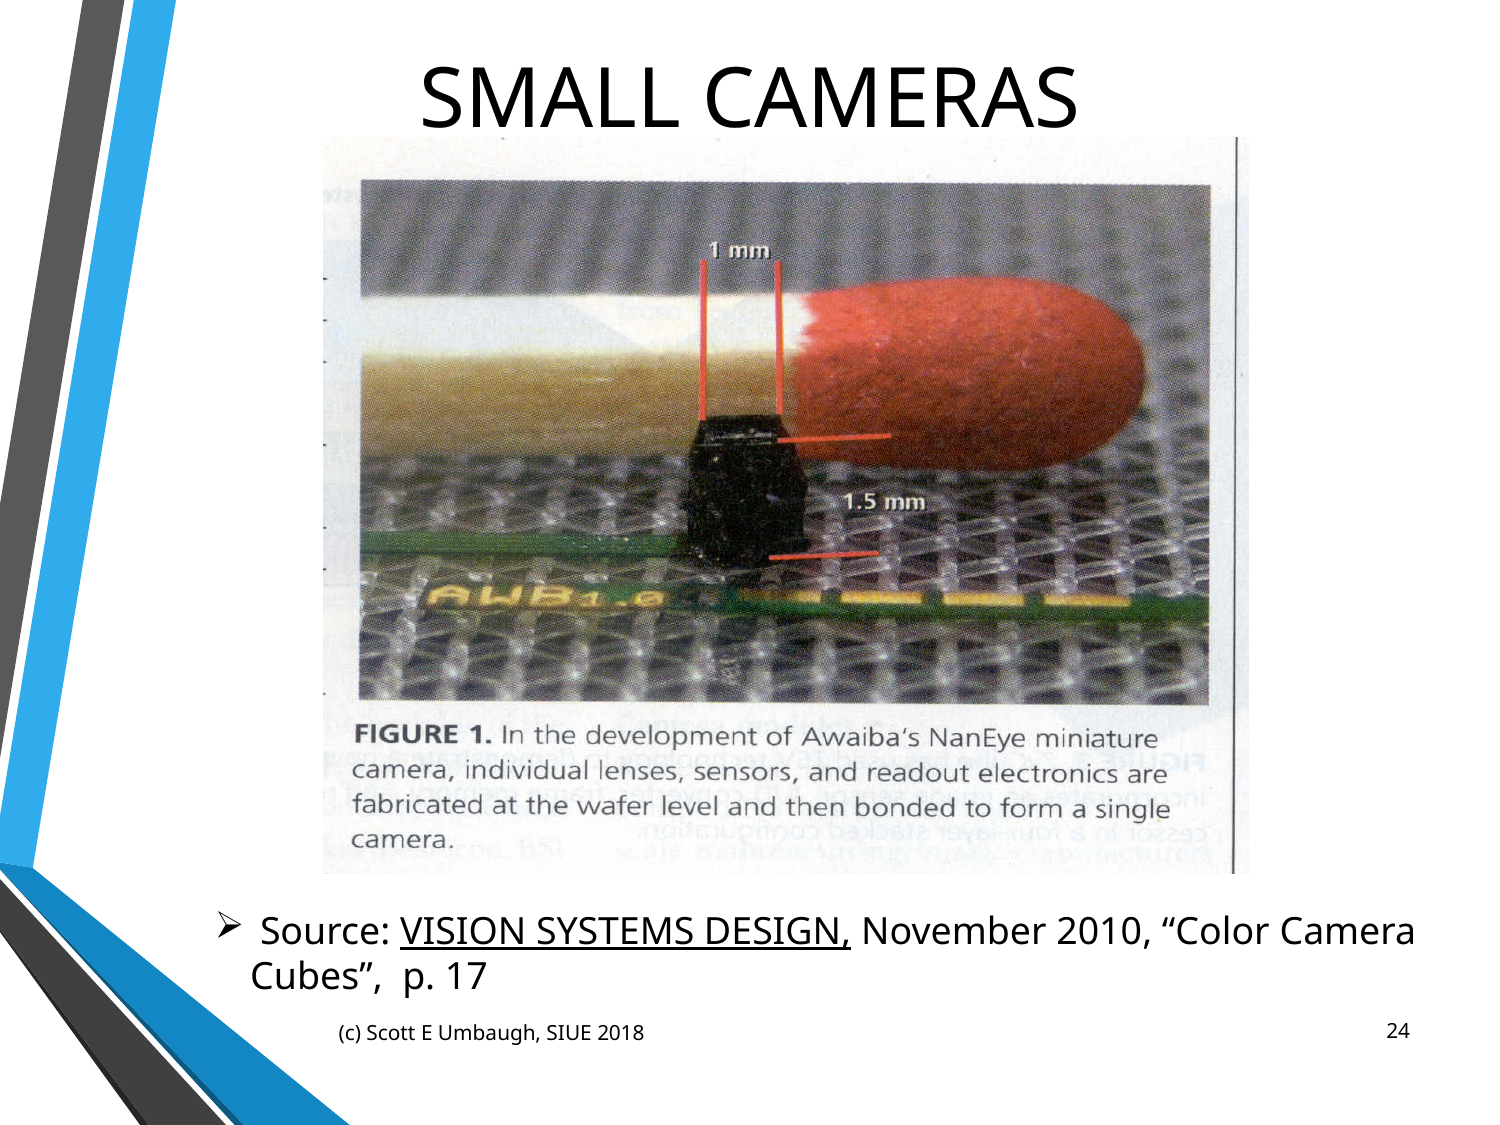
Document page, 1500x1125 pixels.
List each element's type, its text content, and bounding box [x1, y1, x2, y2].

title SMALL CAMERAS [168, 0, 1332, 188]
slide_number 24 [1354, 1005, 1425, 1062]
text_box Source: VISION SYSTEMS DESIGN, November 2010, “Color Camera Cubes”, p. 17 [200, 899, 1438, 1005]
footer (c) Scott E Umbaugh, SIUE 2018 [323, 1005, 1196, 1062]
picture [323, 137, 1249, 874]
